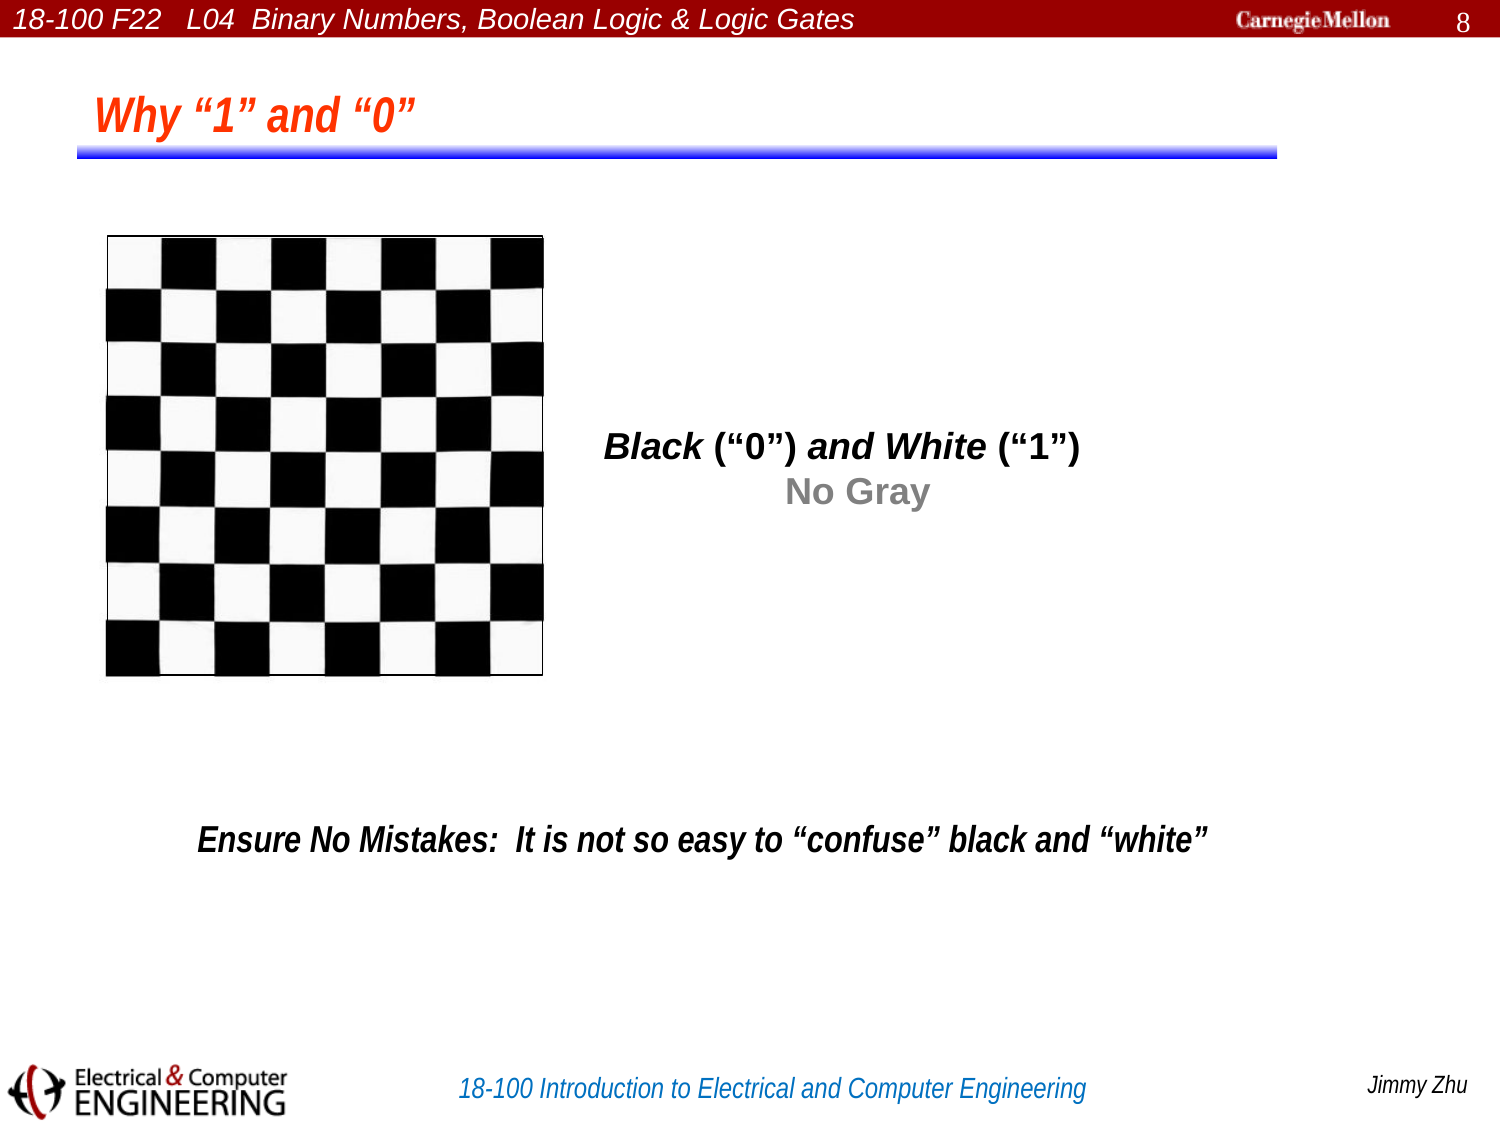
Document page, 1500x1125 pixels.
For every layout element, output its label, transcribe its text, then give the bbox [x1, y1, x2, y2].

text_box Ensure No Mistakes: It is not so easy to “confuse” black and “white” [182, 807, 1232, 868]
text_box Black (“0”) and White (“1”) No Gray [631, 414, 1117, 520]
text_box [77, 145, 1278, 159]
text_box Why “1” and “0” [67, 75, 442, 150]
slide_number 8 [1217, 0, 1494, 34]
picture [72, 191, 627, 739]
picture [0, 1058, 298, 1125]
